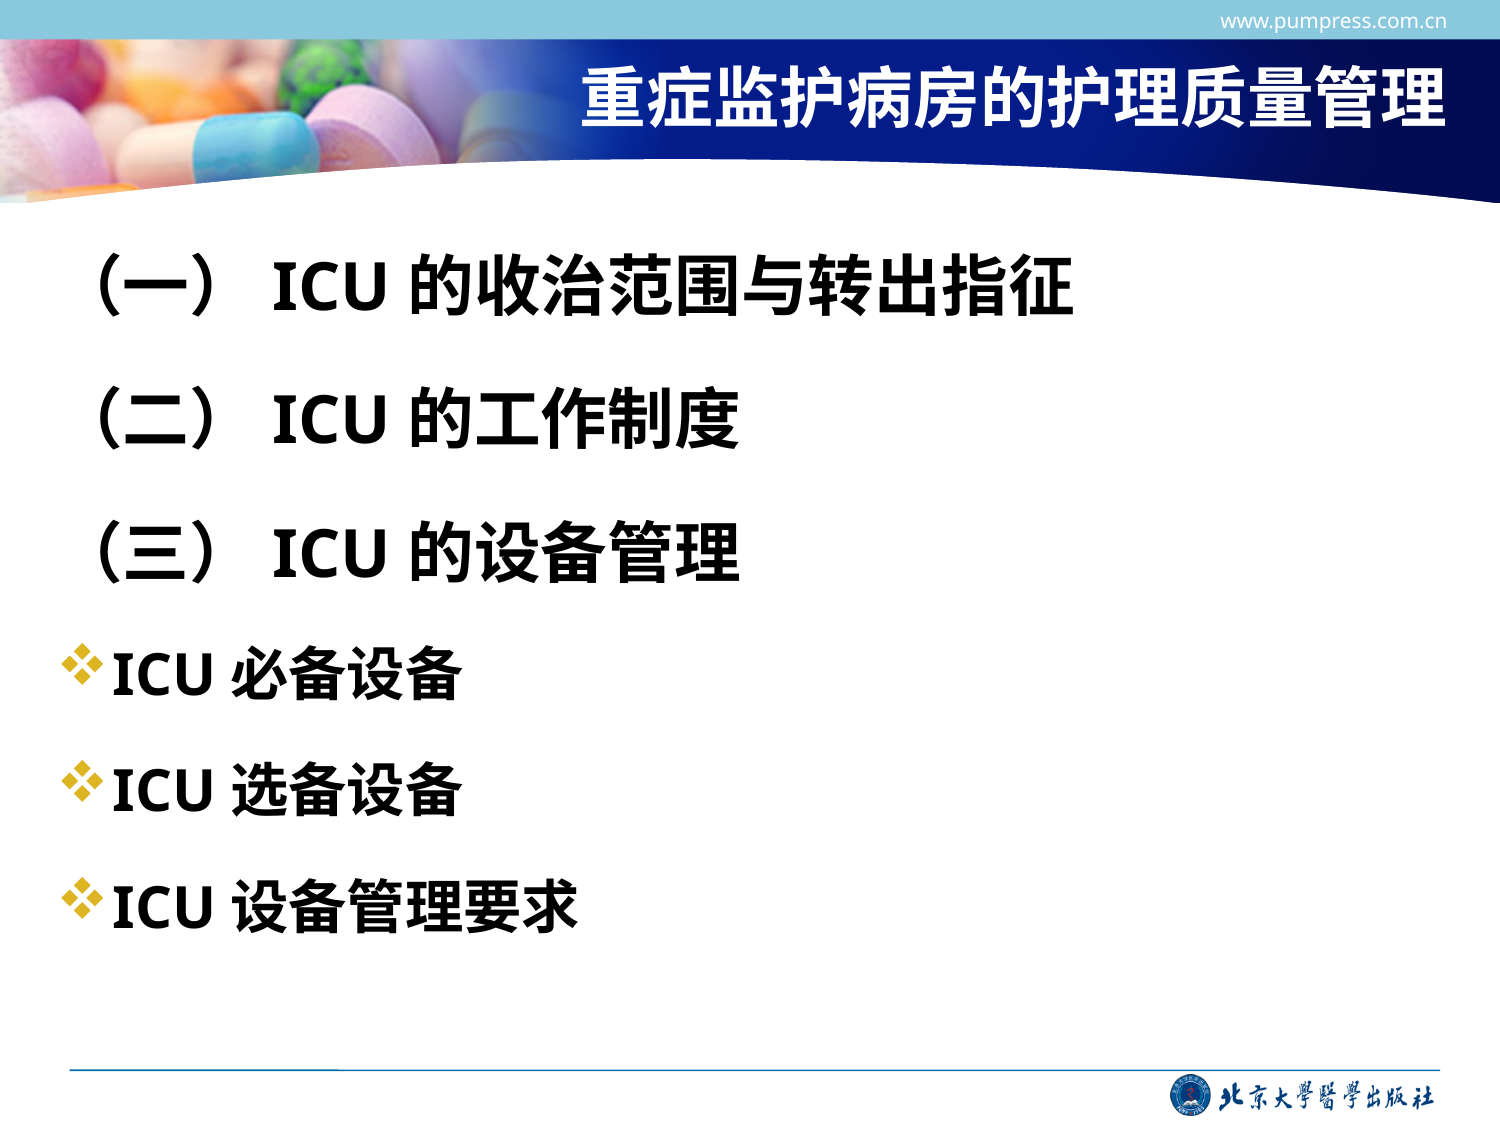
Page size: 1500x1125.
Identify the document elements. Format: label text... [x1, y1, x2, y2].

title 重症监护病房的护理质量管理 [137, 50, 1463, 143]
picture [1170, 1074, 1436, 1118]
list （一）ICU的收治范围与转出指征 （二）ICU的工作制度 （三）ICU的设备管理 ICU必备设备 ICU选备设备 ICU设备管理要求 [41, 196, 1454, 1071]
slide_number www.pumpress.com.cn [1024, 0, 1463, 38]
picture [0, 40, 1500, 203]
